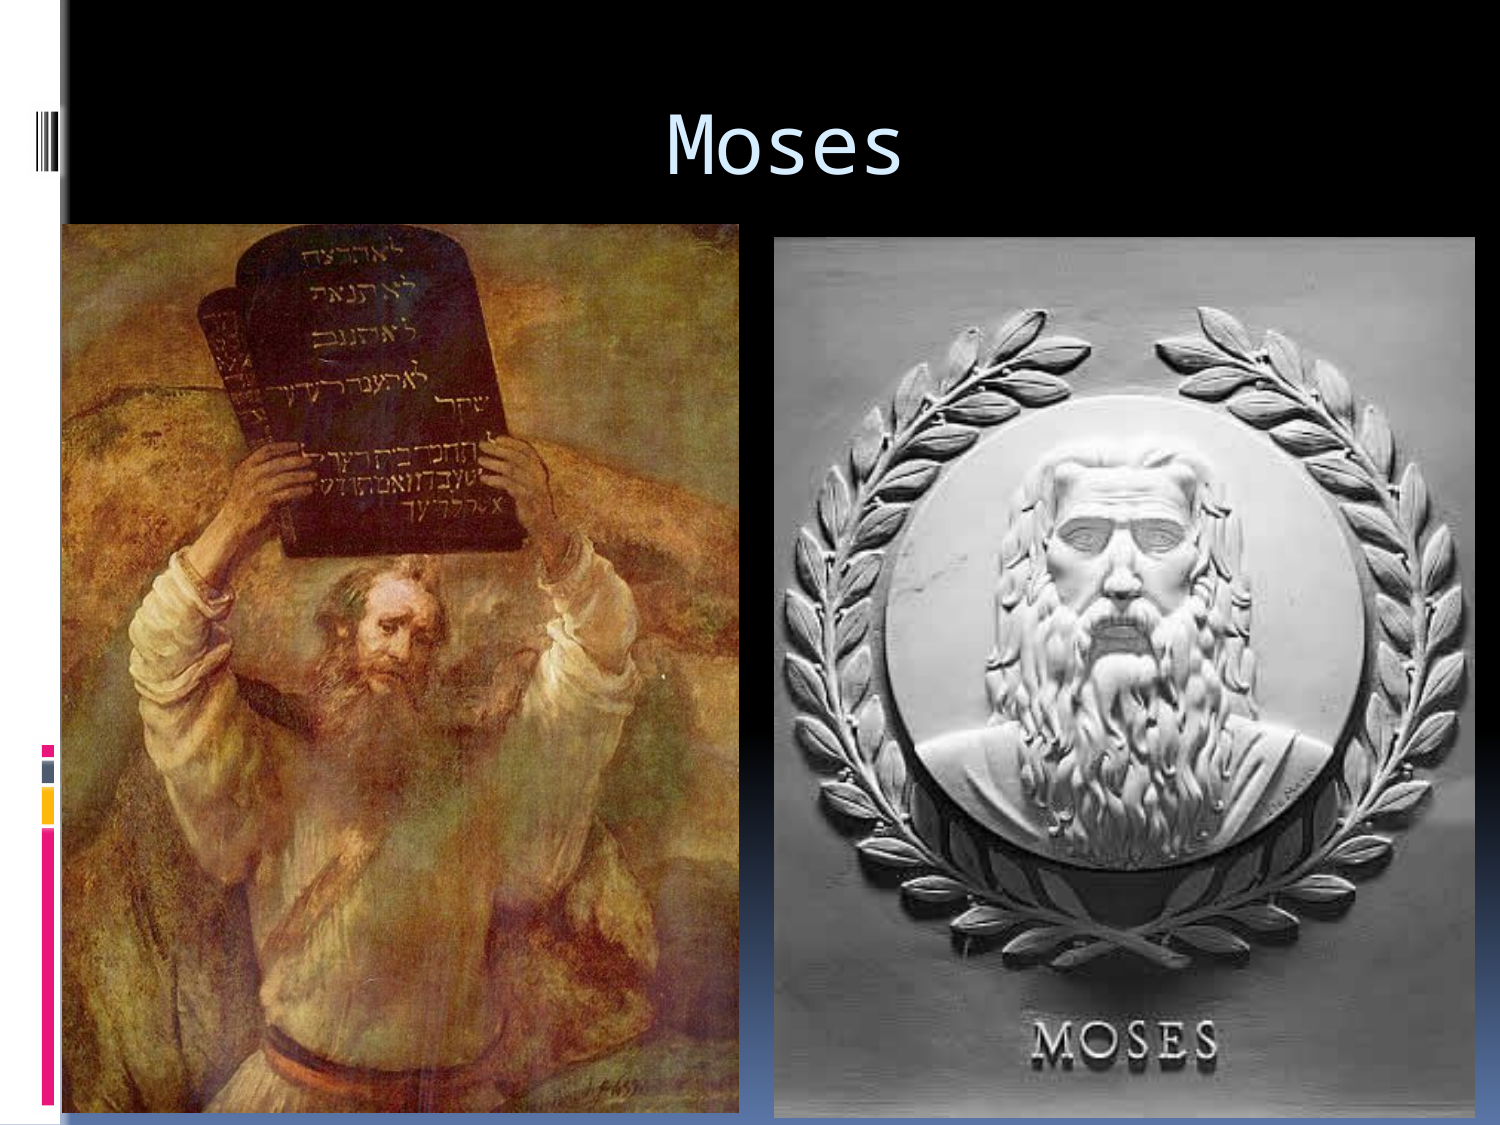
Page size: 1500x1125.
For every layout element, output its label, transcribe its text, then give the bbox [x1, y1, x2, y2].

picture [62, 224, 739, 1113]
title Moses [150, 83, 1425, 234]
picture [774, 236, 1476, 1119]
